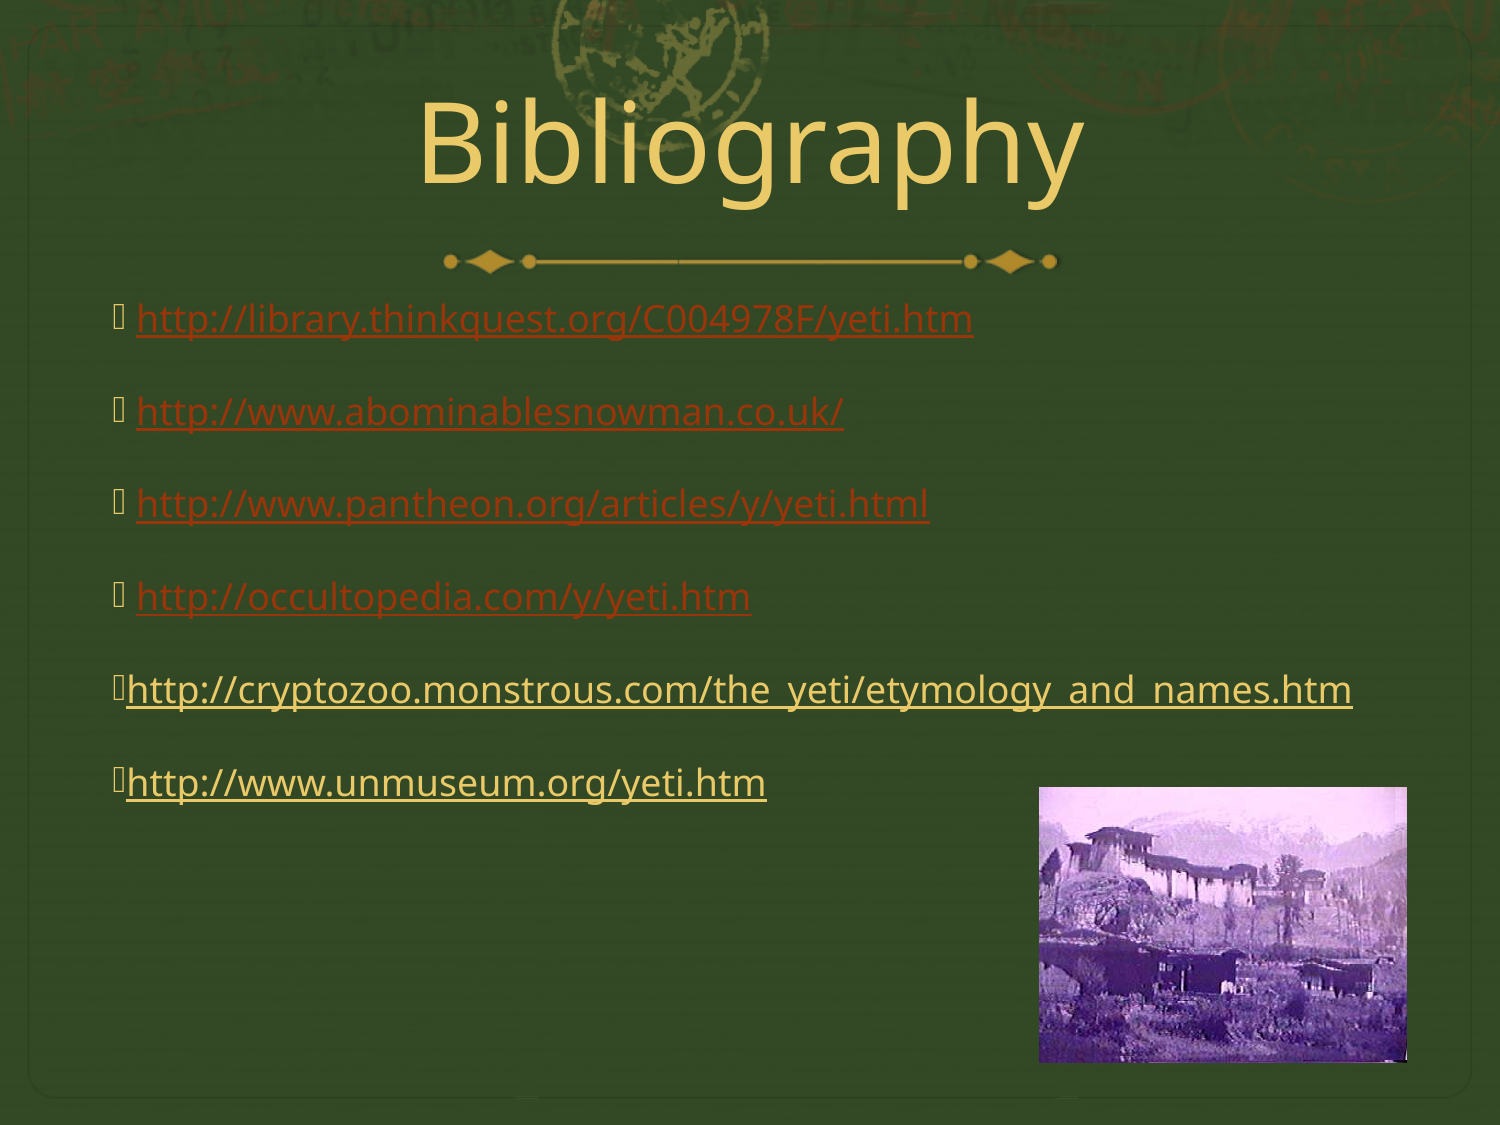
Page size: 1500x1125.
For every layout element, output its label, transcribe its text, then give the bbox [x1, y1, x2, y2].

picture [0, 0, 1500, 1125]
text_box http://library.thinkquest.org/C004978F/yeti.htm http://www.abominablesnowman.co.uk/ http://www.pantheon.org/articles/y/yeti.html http://occultopedia.com/y/yeti.htm http://cryptozoo.monstrous.com/the_yeti/etymology_and_names.htm http://www.unmuseum.org/yeti.htm [97, 287, 1407, 1013]
title Bibliography [93, 45, 1407, 233]
